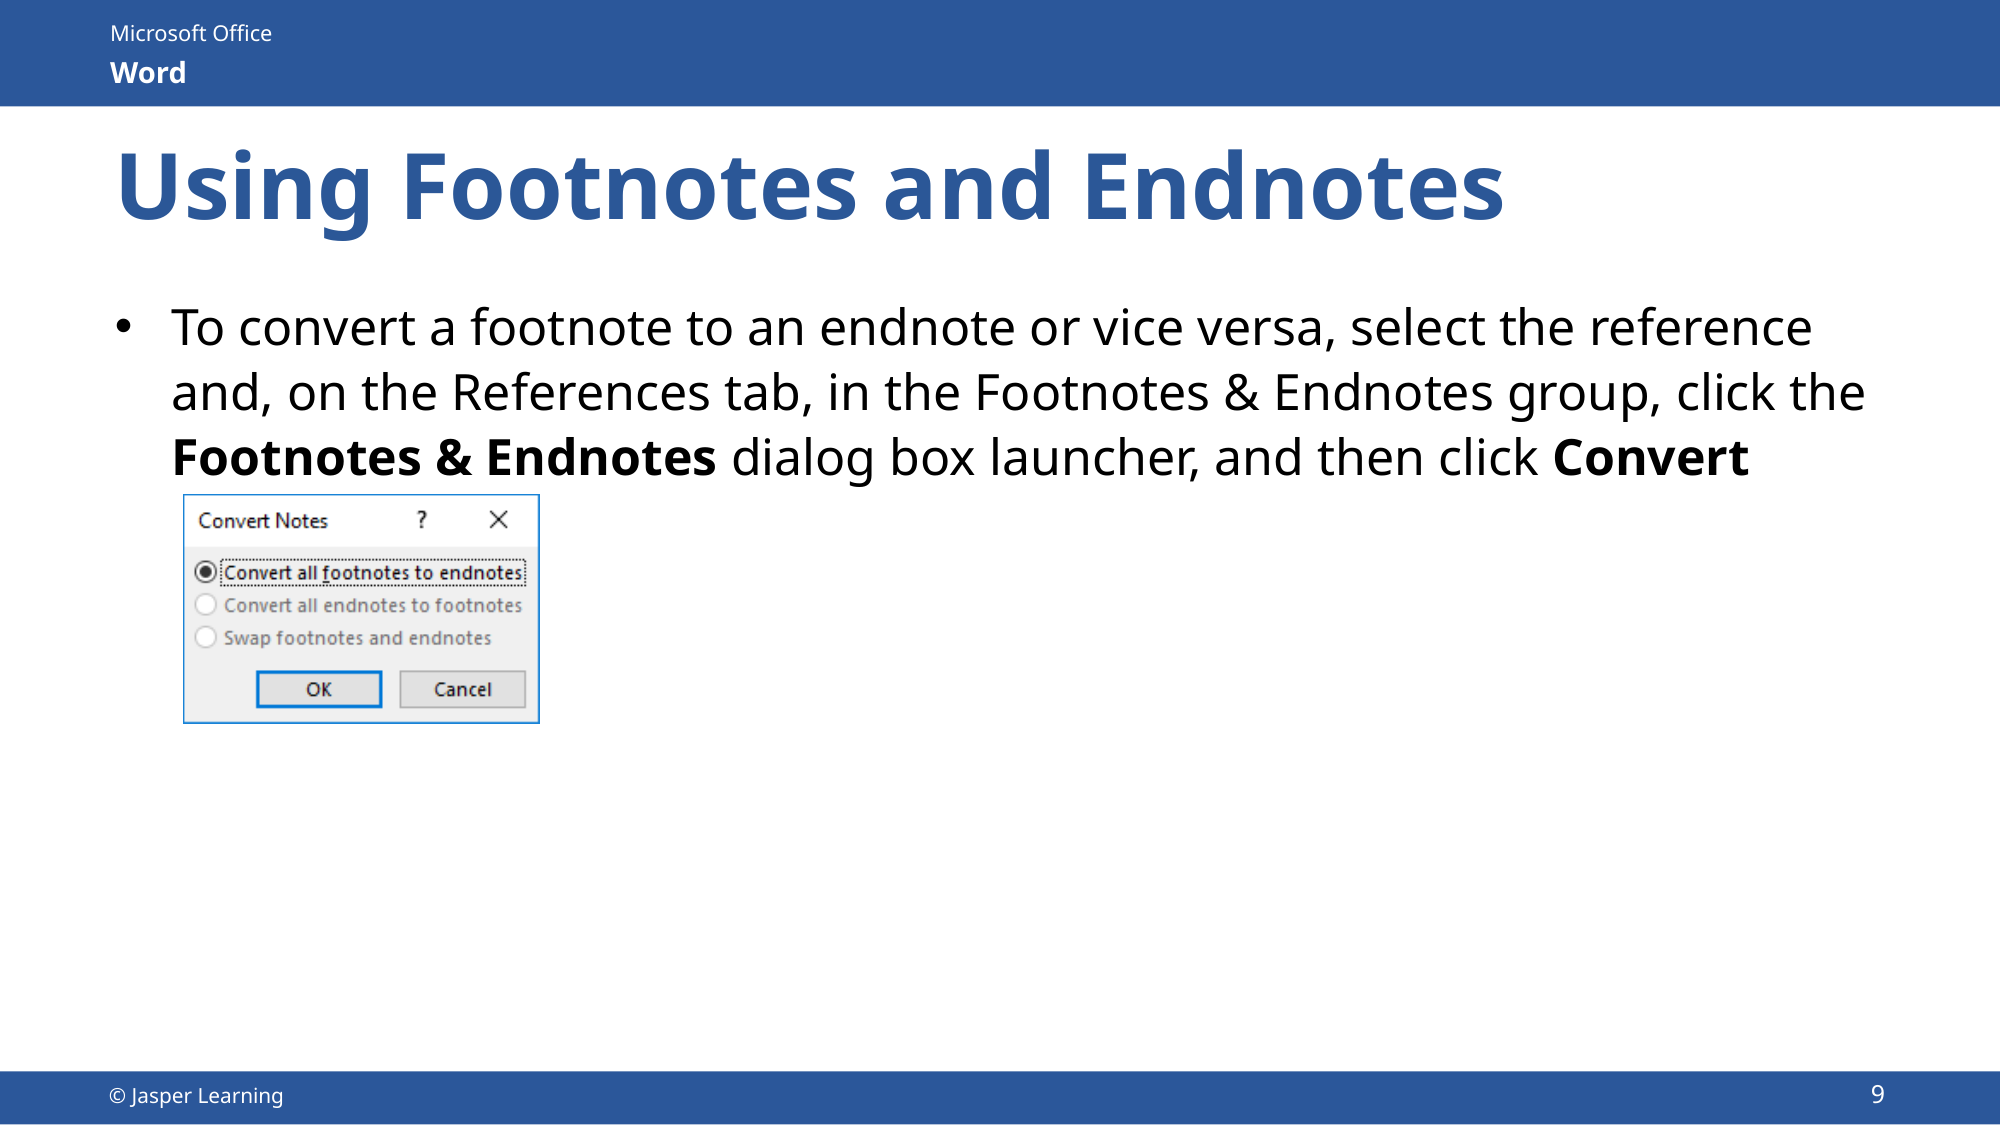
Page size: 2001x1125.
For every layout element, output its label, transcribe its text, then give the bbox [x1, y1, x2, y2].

title Using Footnotes and Endnotes [99, 118, 1866, 248]
footer © Jasper Learning [94, 1066, 769, 1125]
slide_number 9 [1433, 1065, 1900, 1125]
picture [183, 494, 541, 724]
list To convert a footnote to an endnote or vice versa, select the reference and, on the References tab, in the Footnotes & Endnotes group, click the Footnotes & Endnotes dialog box launcher, and then click Convert [99, 283, 1900, 1026]
